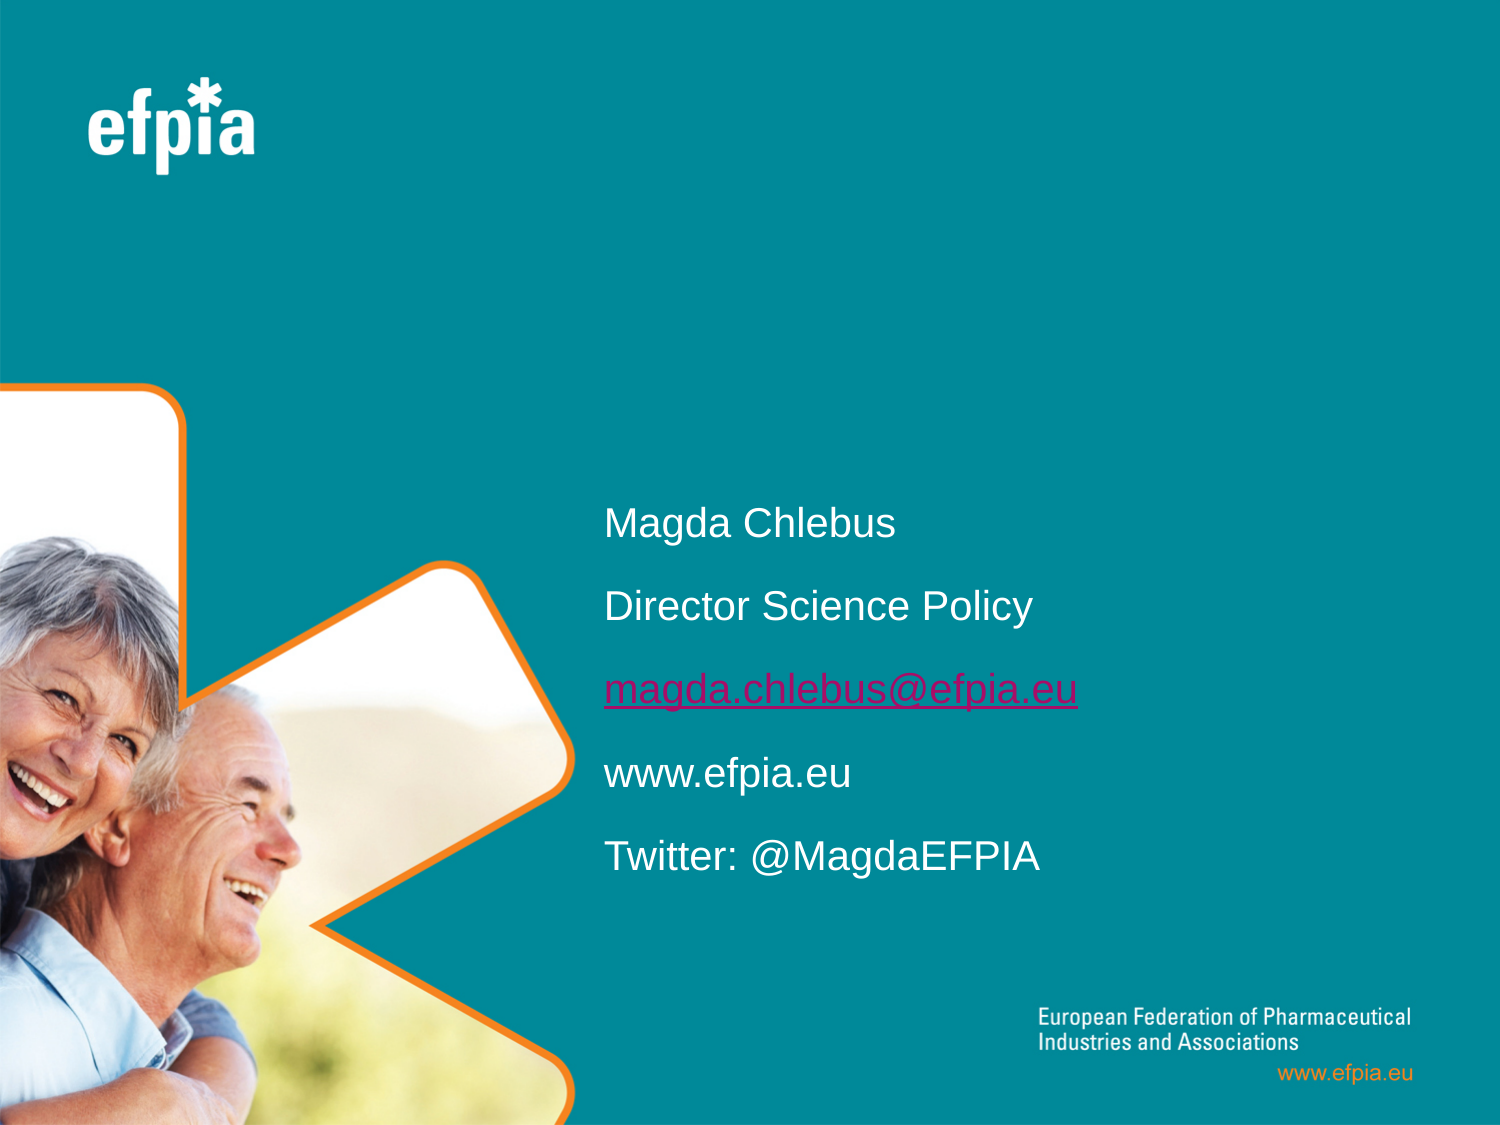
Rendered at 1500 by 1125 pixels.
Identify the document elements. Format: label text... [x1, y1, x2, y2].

title Magda Chlebus Director Science Policy magda.chlebus@efpia.eu www.efpia.eu Twitter: @MagdaEFPIA [603, 462, 1412, 646]
picture [0, 0, 1500, 1125]
